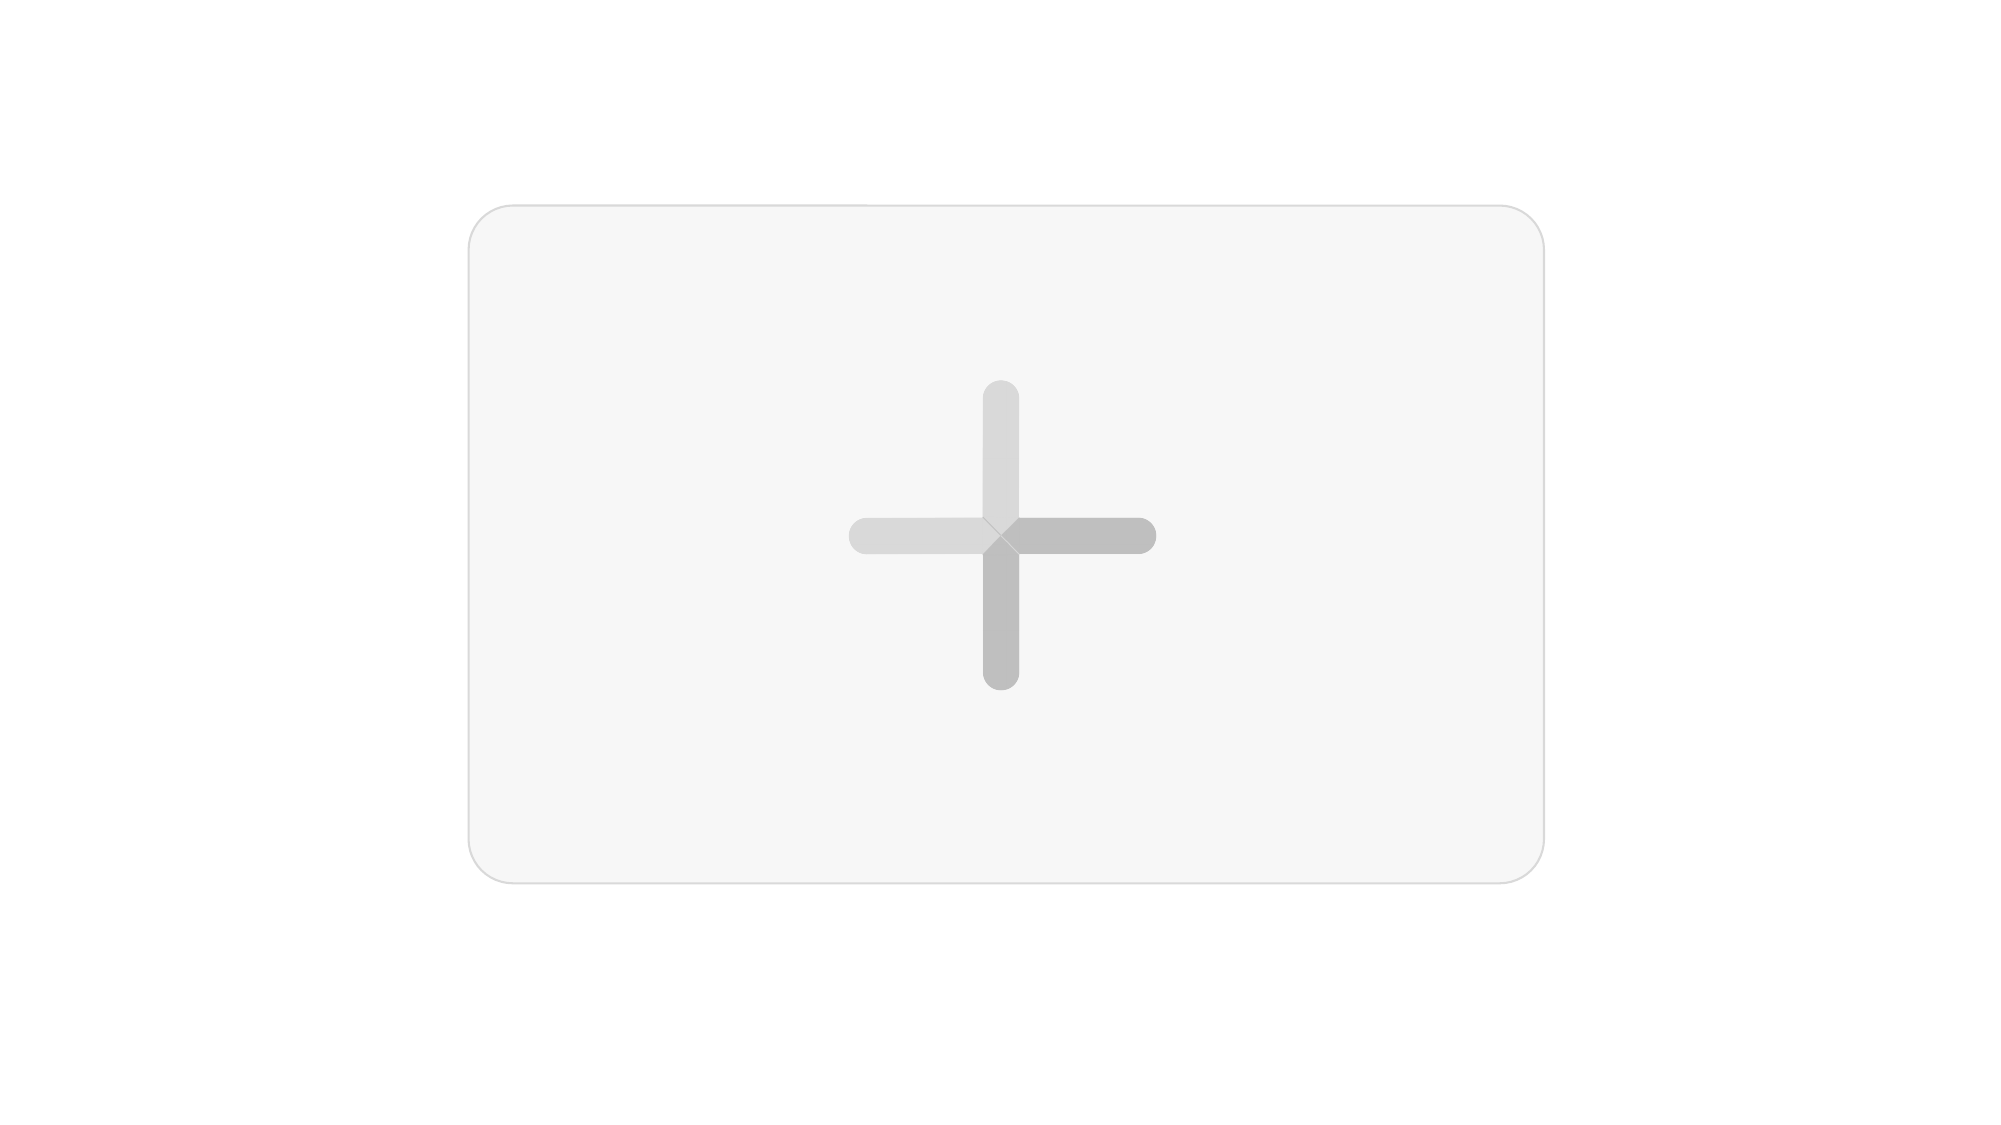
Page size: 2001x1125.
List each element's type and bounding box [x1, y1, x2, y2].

text_box [467, 204, 1546, 885]
picture [835, 373, 1177, 716]
